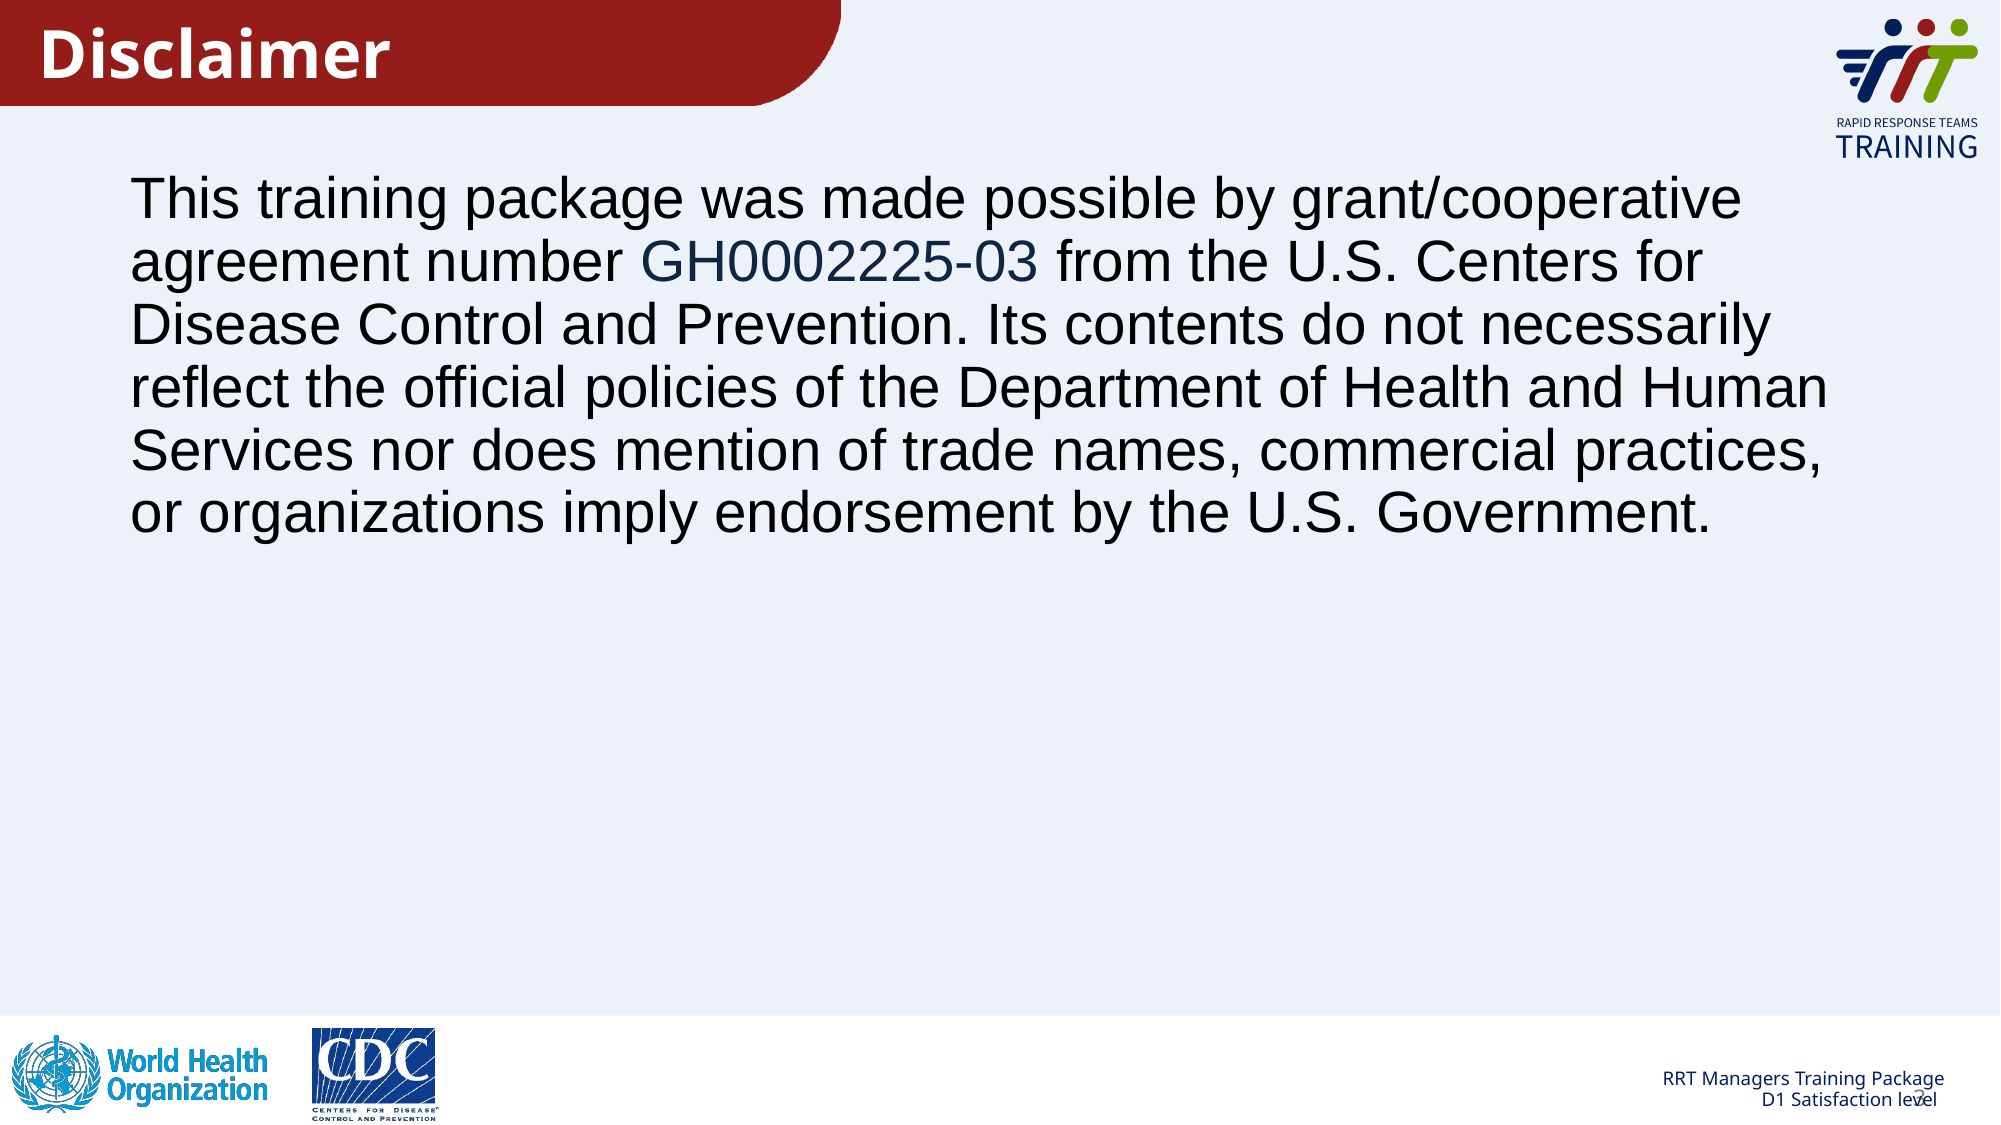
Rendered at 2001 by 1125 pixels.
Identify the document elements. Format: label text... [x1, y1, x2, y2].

picture [12, 1035, 54, 1068]
picture [46, 1056, 54, 1062]
picture [34, 1054, 43, 1078]
list Disclaimer [30, 13, 1544, 117]
picture [40, 1062, 47, 1070]
picture [312, 1028, 439, 1121]
picture [36, 1088, 78, 1105]
picture [71, 1053, 90, 1091]
picture [59, 1035, 267, 1113]
picture [30, 1083, 37, 1091]
list This training package was made possible by grant/cooperative agreement number GH0002225-03 from the U.S. Centers for Disease Control and Prevention. Its contents do not necessarily reflect the official policies of the Department of Health and Human Services nor does mention of trade names, commercial practices, or organizations imply endorsement by the U.S. Government. [130, 167, 1846, 1023]
picture [24, 1054, 36, 1087]
picture [22, 1062, 26, 1077]
picture [1835, 19, 1978, 167]
picture [50, 1108, 62, 1113]
picture [12, 1083, 48, 1113]
picture [0, 0, 841, 106]
